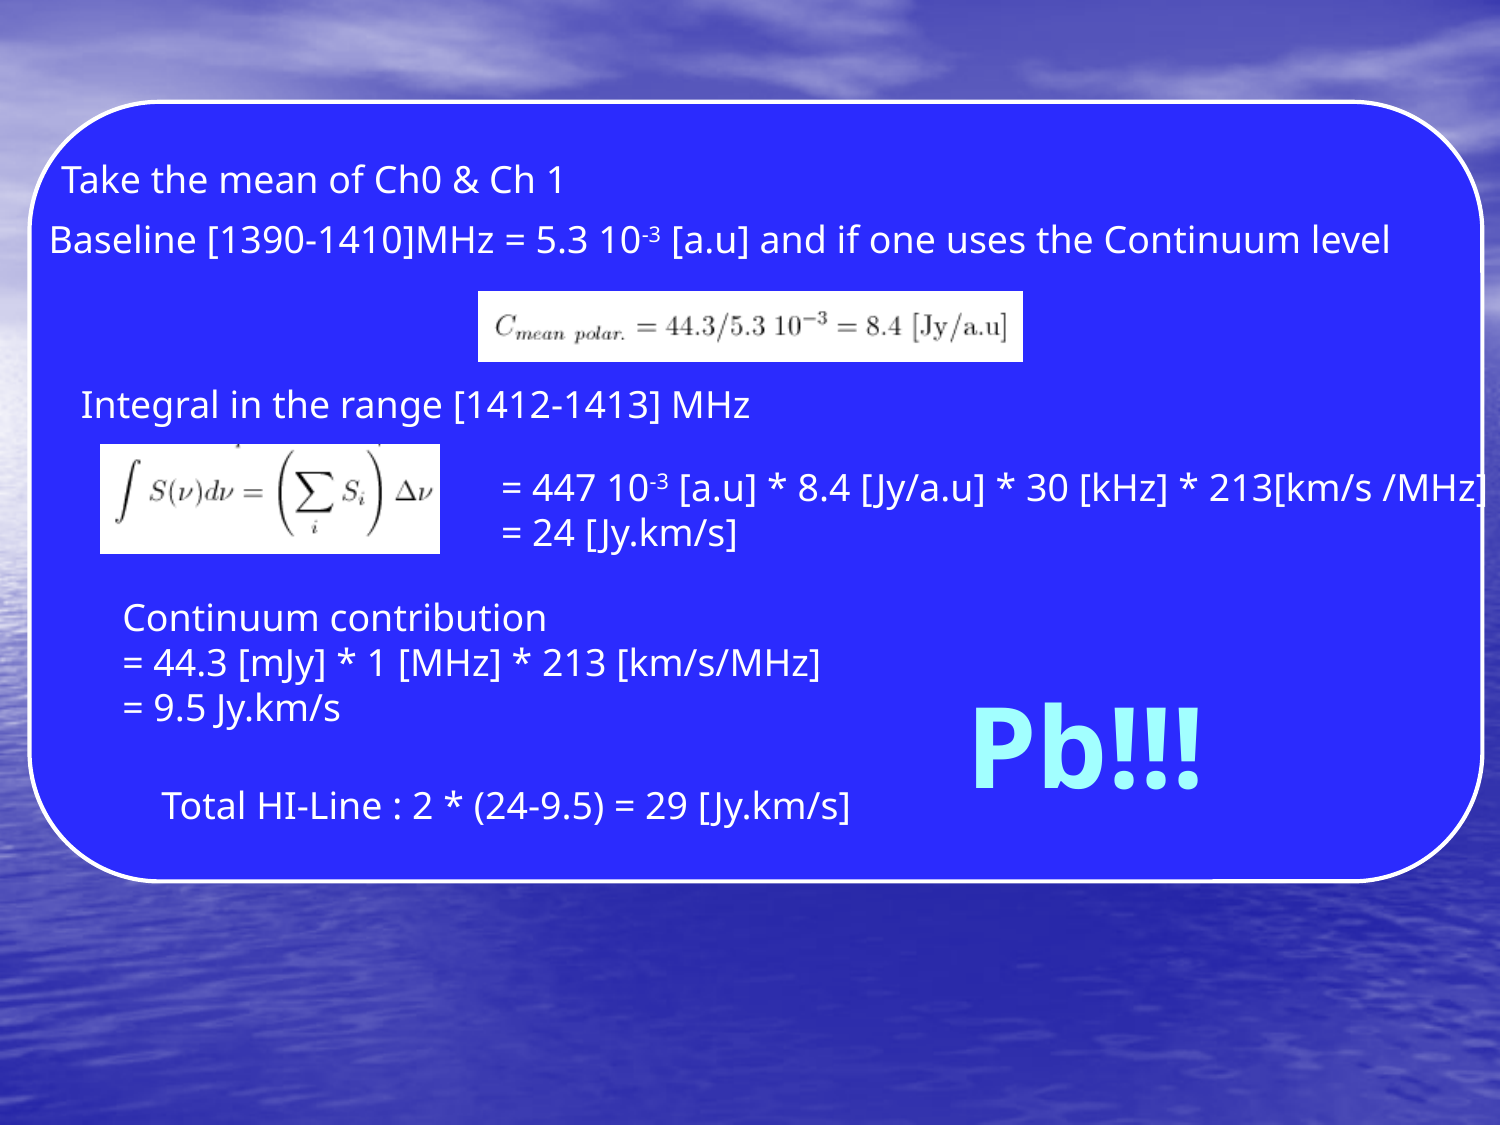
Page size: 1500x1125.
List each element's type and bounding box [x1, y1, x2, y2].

text_box [29, 101, 1500, 882]
